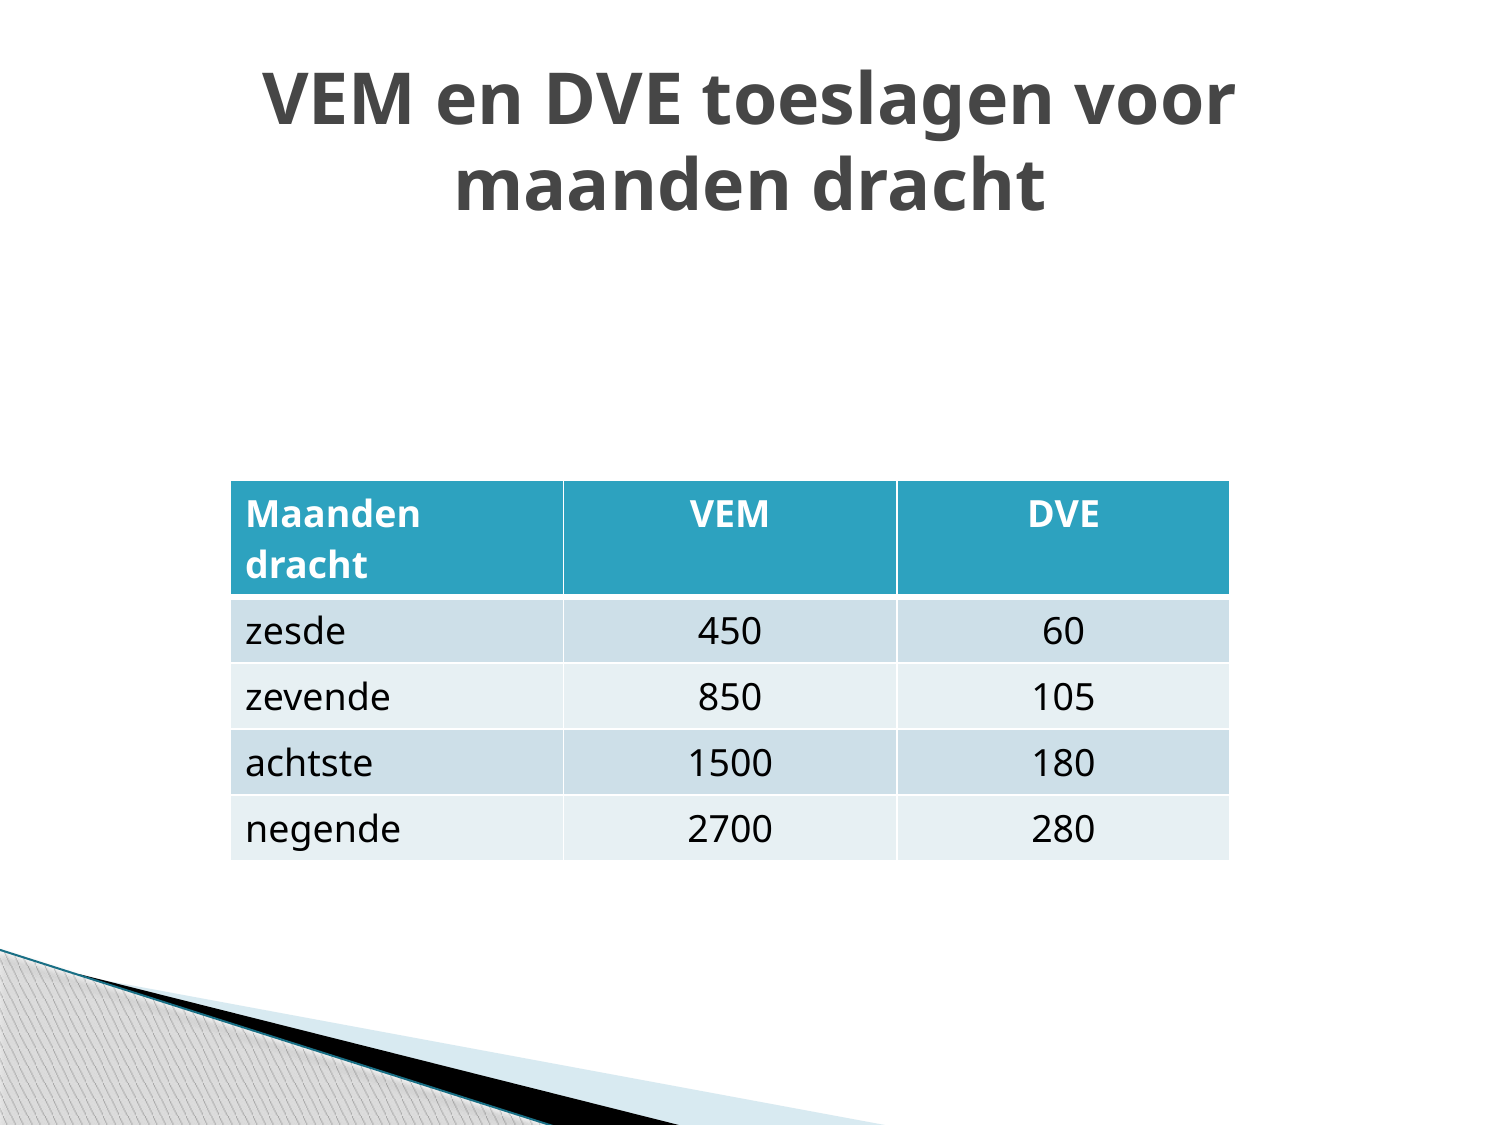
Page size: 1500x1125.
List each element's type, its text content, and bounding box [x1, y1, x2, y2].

table_cell achtste [231, 730, 563, 794]
table_cell 450 [564, 600, 896, 662]
table_cell 2700 [564, 796, 896, 860]
table_cell 180 [898, 730, 1229, 794]
table_cell 280 [898, 796, 1229, 860]
table_cell zevende [231, 664, 563, 728]
table_header Maanden dracht [231, 481, 563, 594]
table_header DVE [898, 481, 1229, 594]
table_cell 60 [898, 600, 1229, 662]
title VEM en DVE toeslagen voor maanden dracht [75, 45, 1425, 233]
table_cell zesde [231, 600, 563, 662]
table_header VEM [564, 481, 896, 594]
table_cell negende [231, 796, 563, 860]
table_cell 105 [898, 664, 1229, 728]
table_cell 1500 [564, 730, 896, 794]
list [75, 243, 1425, 986]
table_cell 850 [564, 664, 896, 728]
